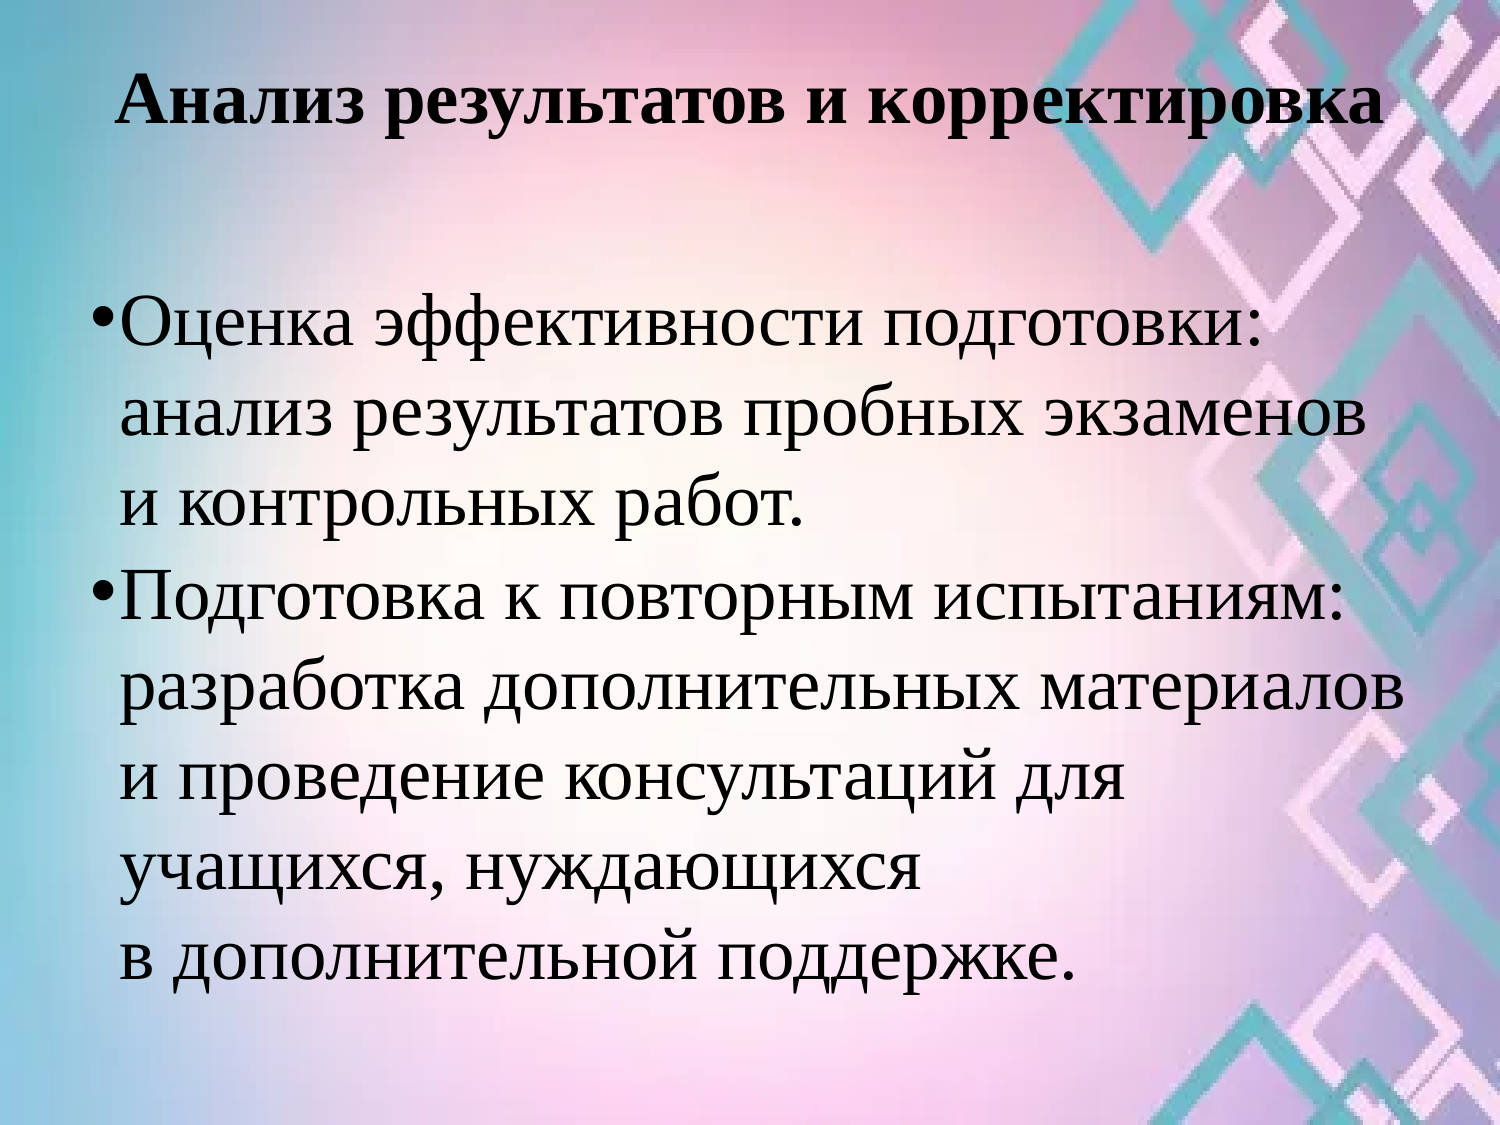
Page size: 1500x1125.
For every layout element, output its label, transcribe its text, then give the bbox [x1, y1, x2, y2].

list Оценка эффективности подготовки: анализ результатов пробных экзаменов и контрольных работ. Подготовка к повторным испытаниям: разработка дополнительных материалов и проведение консультаций для учащихся, нуждающихся в дополнительной поддержке. [75, 262, 1425, 1005]
picture [0, 0, 1500, 1125]
title Анализ результатов и корректировка [75, 45, 1425, 233]
